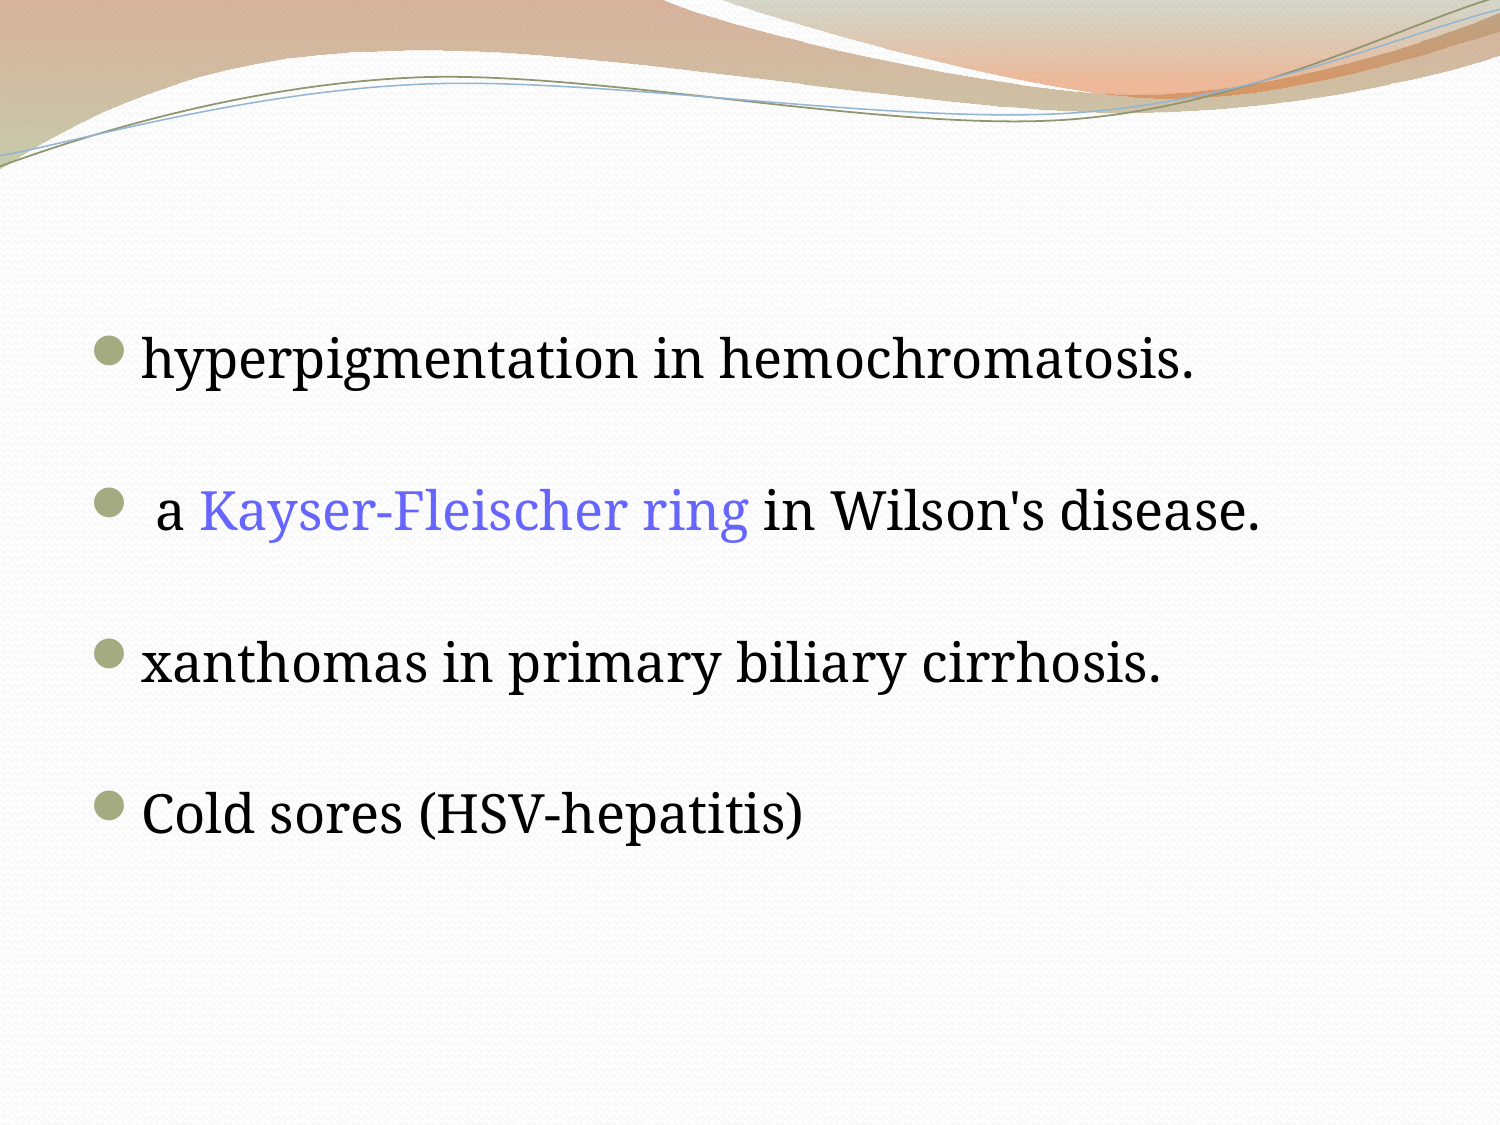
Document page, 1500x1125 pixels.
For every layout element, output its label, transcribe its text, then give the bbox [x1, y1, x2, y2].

list hyperpigmentation in hemochromatosis. a Kayser-Fleischer ring in Wilson's disease. xanthomas in primary biliary cirrhosis. Cold sores (HSV-hepatitis) [75, 317, 1425, 1038]
